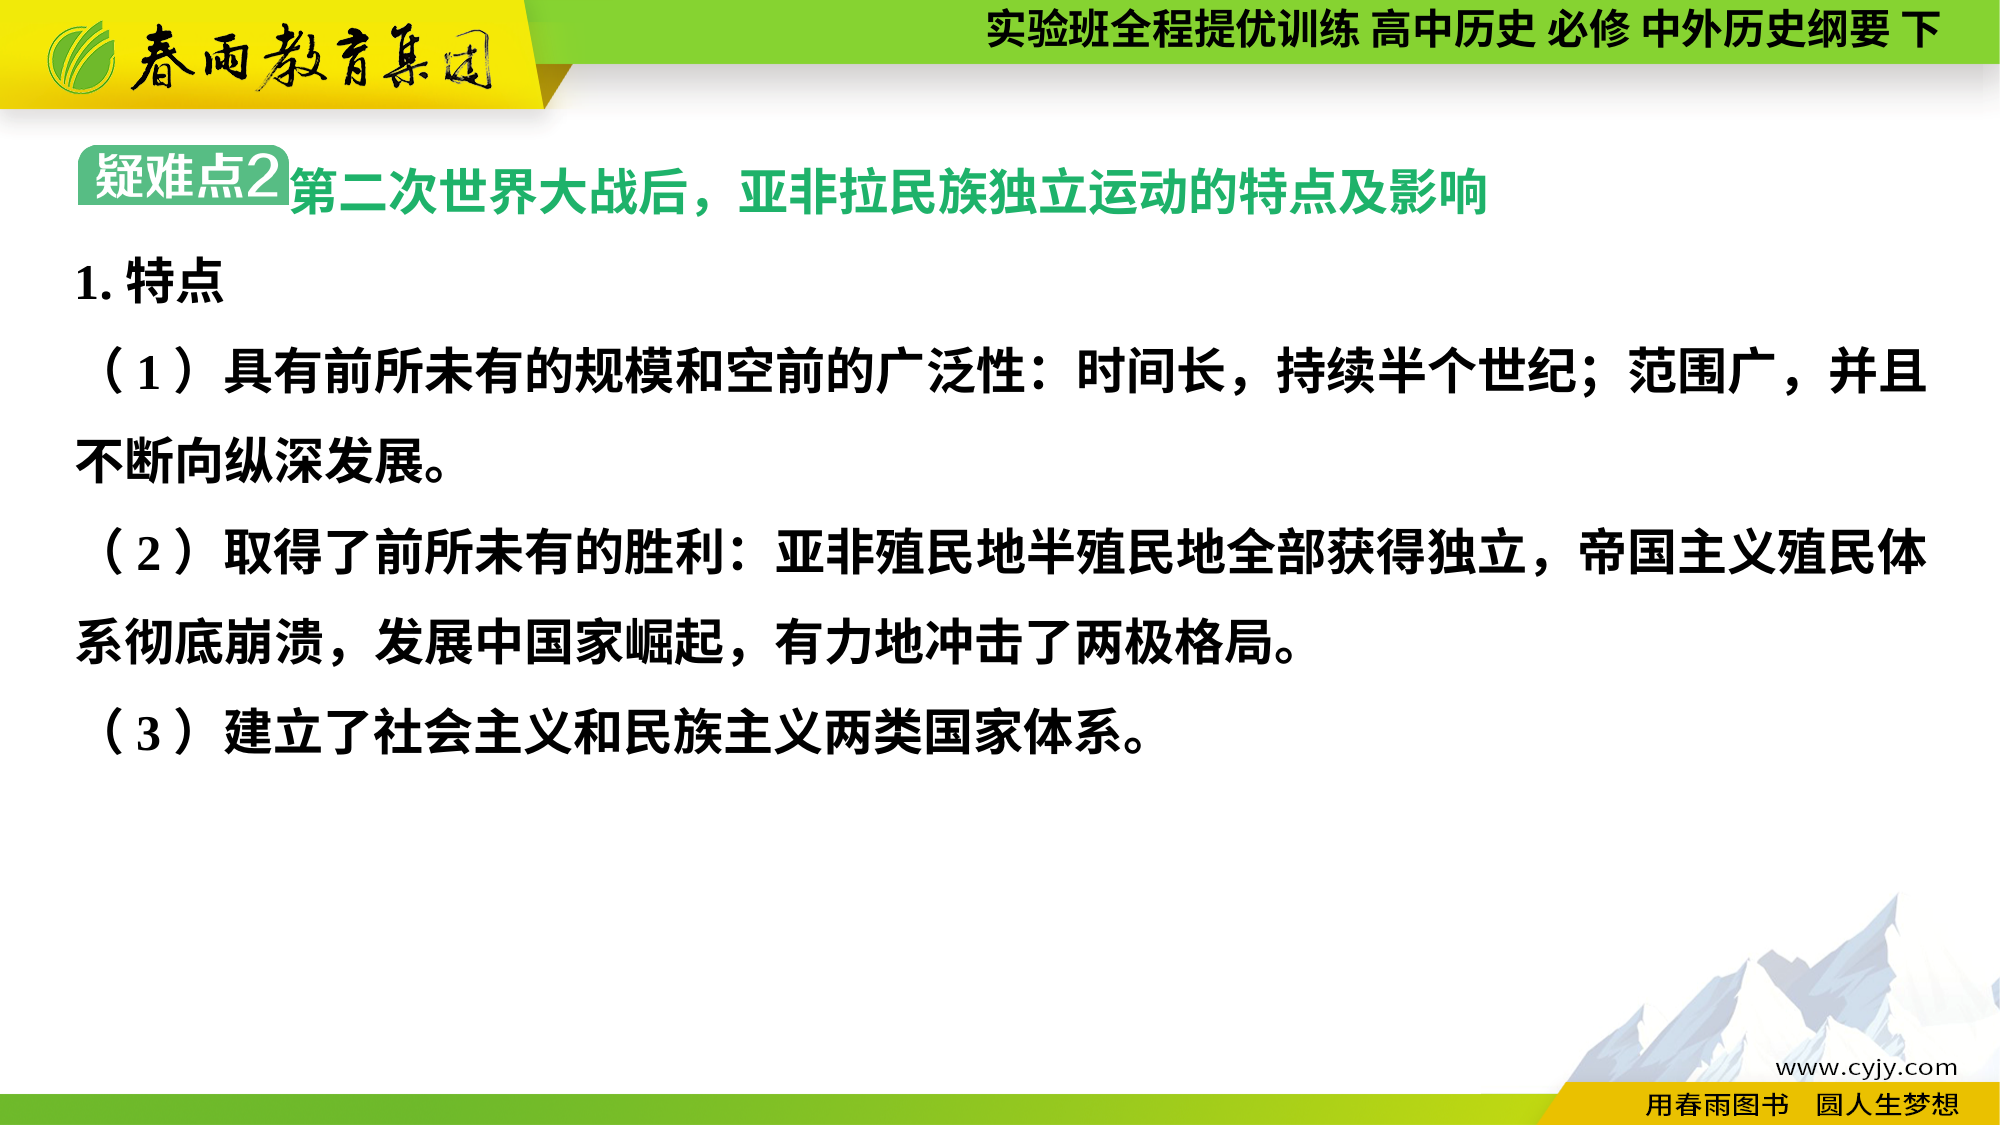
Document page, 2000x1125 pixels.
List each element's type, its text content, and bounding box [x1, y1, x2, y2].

list 第二次世界大战后，亚非拉民族独立运动的特点及影响 1.特点 （1）具有前所未有的规模和空前的广泛性：时间长，持续半个世纪；范围广，并且不断向纵深发展。 （2）取得了前所未有的胜利：亚非殖民地半殖民地全部获得独立，帝国主义殖民体系彻底崩溃，发展中国家崛起，有力地冲击了两极格局。 （3）建立了社会主义和民族主义两类国家体系。 [59, 122, 1944, 774]
picture [0, 0, 2000, 1125]
